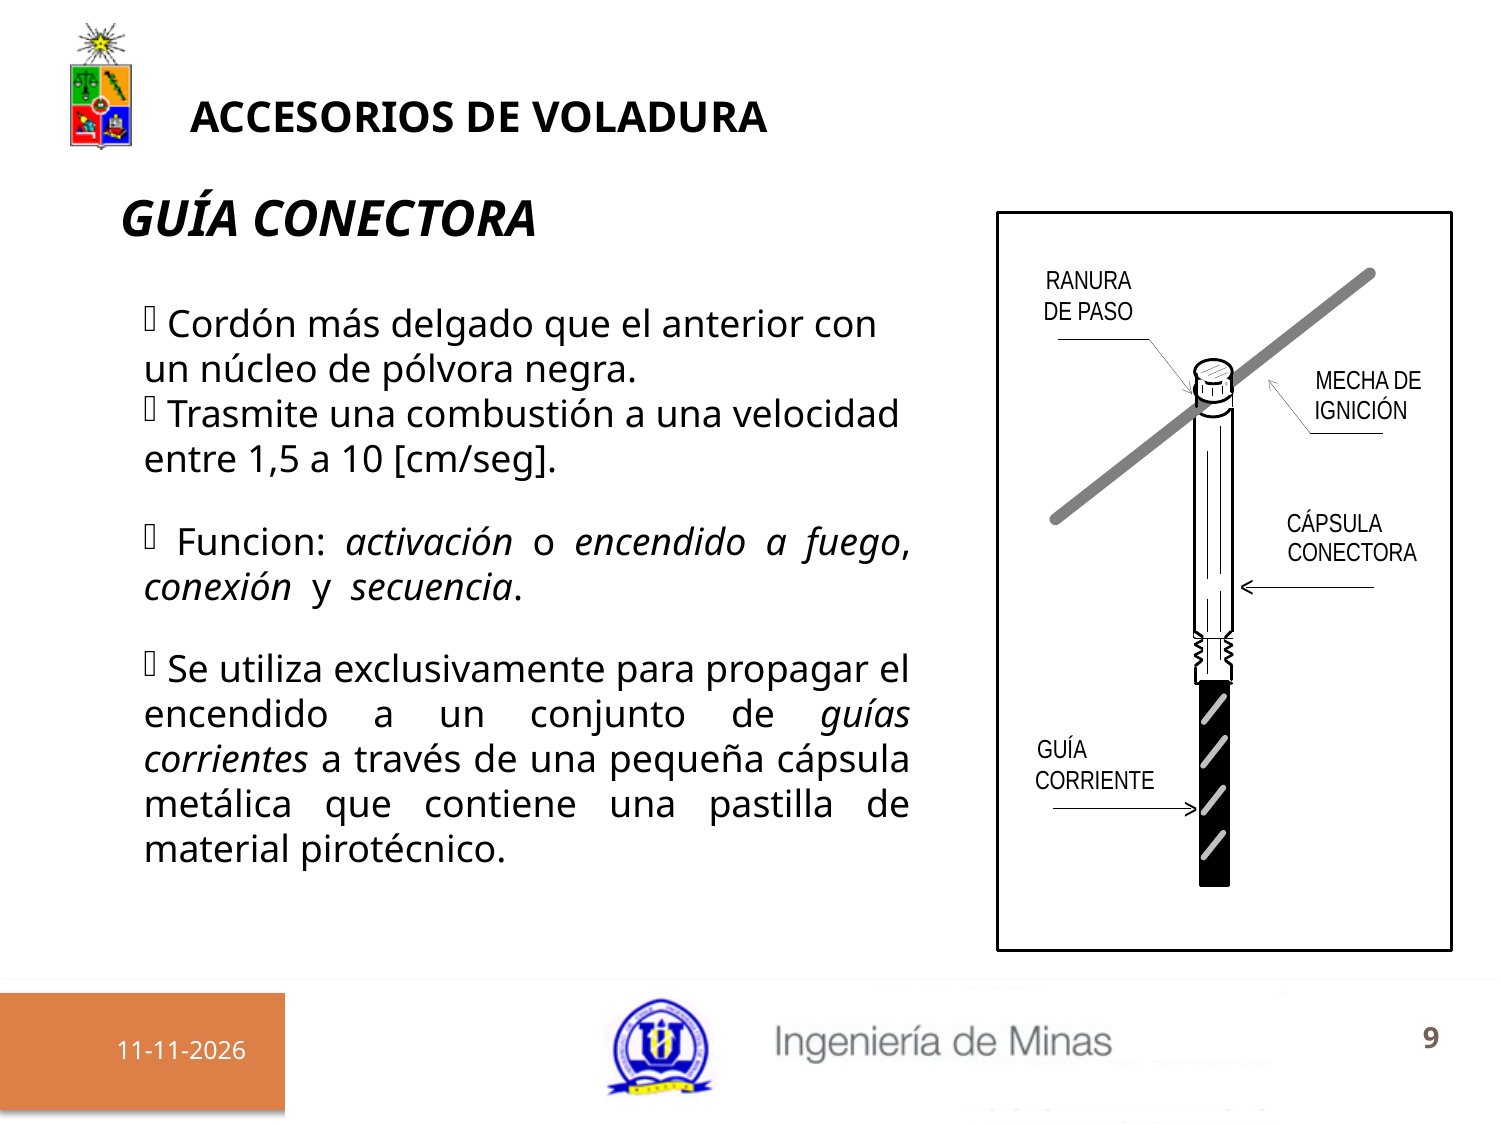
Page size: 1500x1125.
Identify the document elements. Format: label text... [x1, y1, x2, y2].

picture [285, 980, 1500, 1125]
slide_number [12, 995, 279, 1108]
picture [69, 23, 132, 151]
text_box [995, 210, 1454, 953]
text_box Accesorios de voladura [175, 81, 1266, 148]
text_box Cordón más delgado que el anterior con un núcleo de pólvora negra. Trasmite una combustión a una velocidad entre 1,5 a 10 [cm/seg]. Funcion: activación o encendido a fuego, conexión y secuencia. Se utiliza exclusivamente para propagar el encendido a un conjunto de guías corrientes a través de una pequeña cápsula metálica que contiene una pastilla de material pirotécnico. [128, 292, 926, 878]
text_box Guía conectora [105, 187, 1196, 254]
